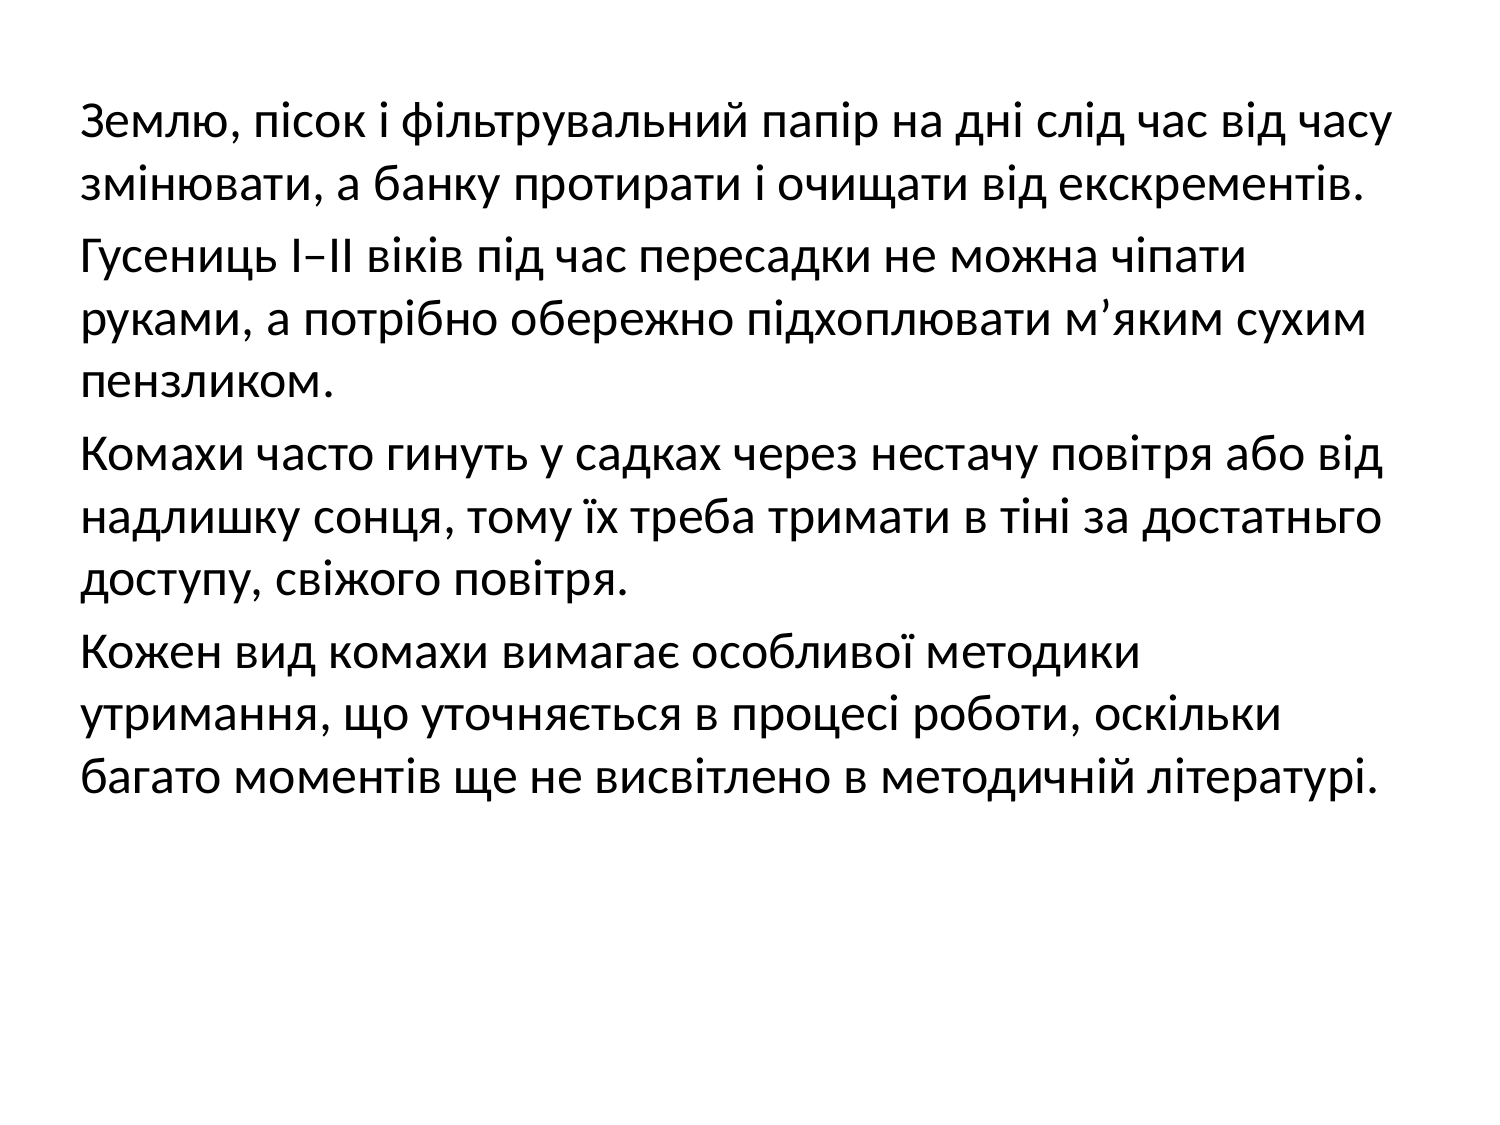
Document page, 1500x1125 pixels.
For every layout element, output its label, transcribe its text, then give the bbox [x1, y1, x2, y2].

list Землю, пісок і фільтрувальний папір на дні слід час від часу змінювати, а банку протирати і очищати від екскрементів. Гусениць I–II віків під час пересадки не можна чіпати руками, а потрібно обережно підхоплювати м’яким сухим пензликом. Комахи часто гинуть у садках через нестачу повітря або від надлишку сонця, тому їх треба тримати в тіні за достатньго доступу, свіжого повітря. Кожен вид комахи вимагає особливої методики утримання, що уточняється в процесі роботи, оскільки багато моментів ще не висвітлено в методичній літературі. [64, 78, 1415, 821]
